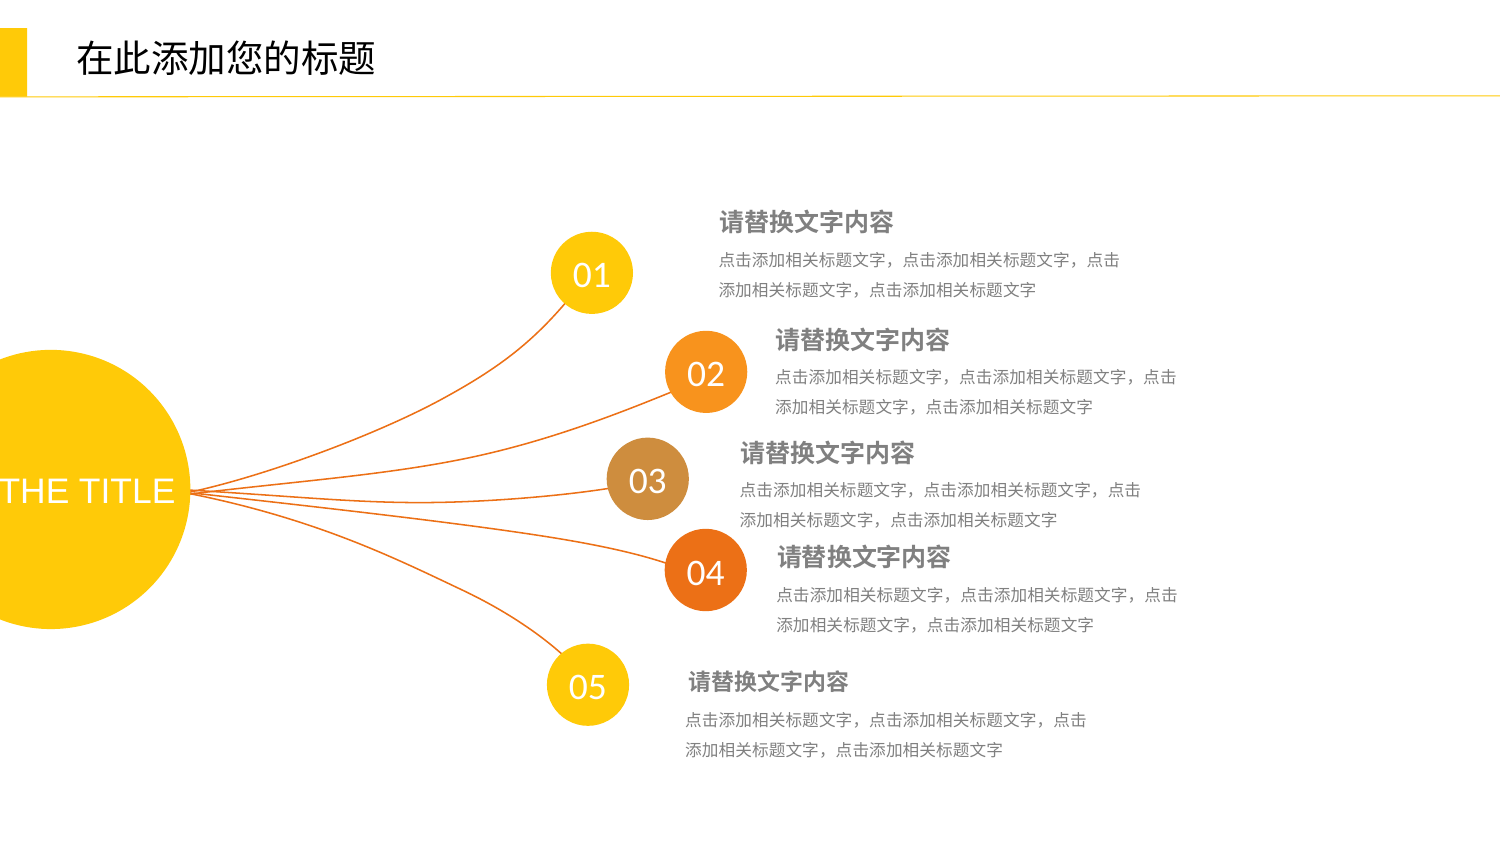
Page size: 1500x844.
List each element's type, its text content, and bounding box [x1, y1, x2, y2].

text_box 点击添加相关标题文字，点击添加相关标题文字，点击添加相关标题文字，点击添加相关标题文字 [765, 569, 1205, 640]
text_box 请替换文字内容 [765, 318, 962, 360]
text_box 点击添加相关标题文字，点击添加相关标题文字，点击添加相关标题文字，点击添加相关标题文字 [764, 351, 1204, 422]
text_box 02 [705, 330, 748, 413]
text_box 01 [550, 231, 634, 275]
text_box 请替换文字内容 [729, 432, 927, 473]
text_box 点击添加相关标题文字，点击添加相关标题文字，点击添加相关标题文字，点击添加相关标题文字 [728, 464, 1168, 536]
text_box THE TITLE [0, 349, 185, 630]
text_box 点击添加相关标题文字，点击添加相关标题文字，点击添加相关标题文字，点击添加相关标题文字 [674, 694, 1114, 766]
text_box 请替换文字内容 [677, 662, 861, 701]
text_box 点击添加相关标题文字，点击添加相关标题文字，点击添加相关标题文字，点击添加相关标题文字 [707, 234, 1147, 305]
text_box 请替换文字内容 [766, 536, 963, 577]
text_box 05 [546, 683, 630, 726]
text_box 04 [705, 528, 747, 612]
text_box 请替换文字内容 [708, 201, 906, 243]
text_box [185, 275, 705, 683]
